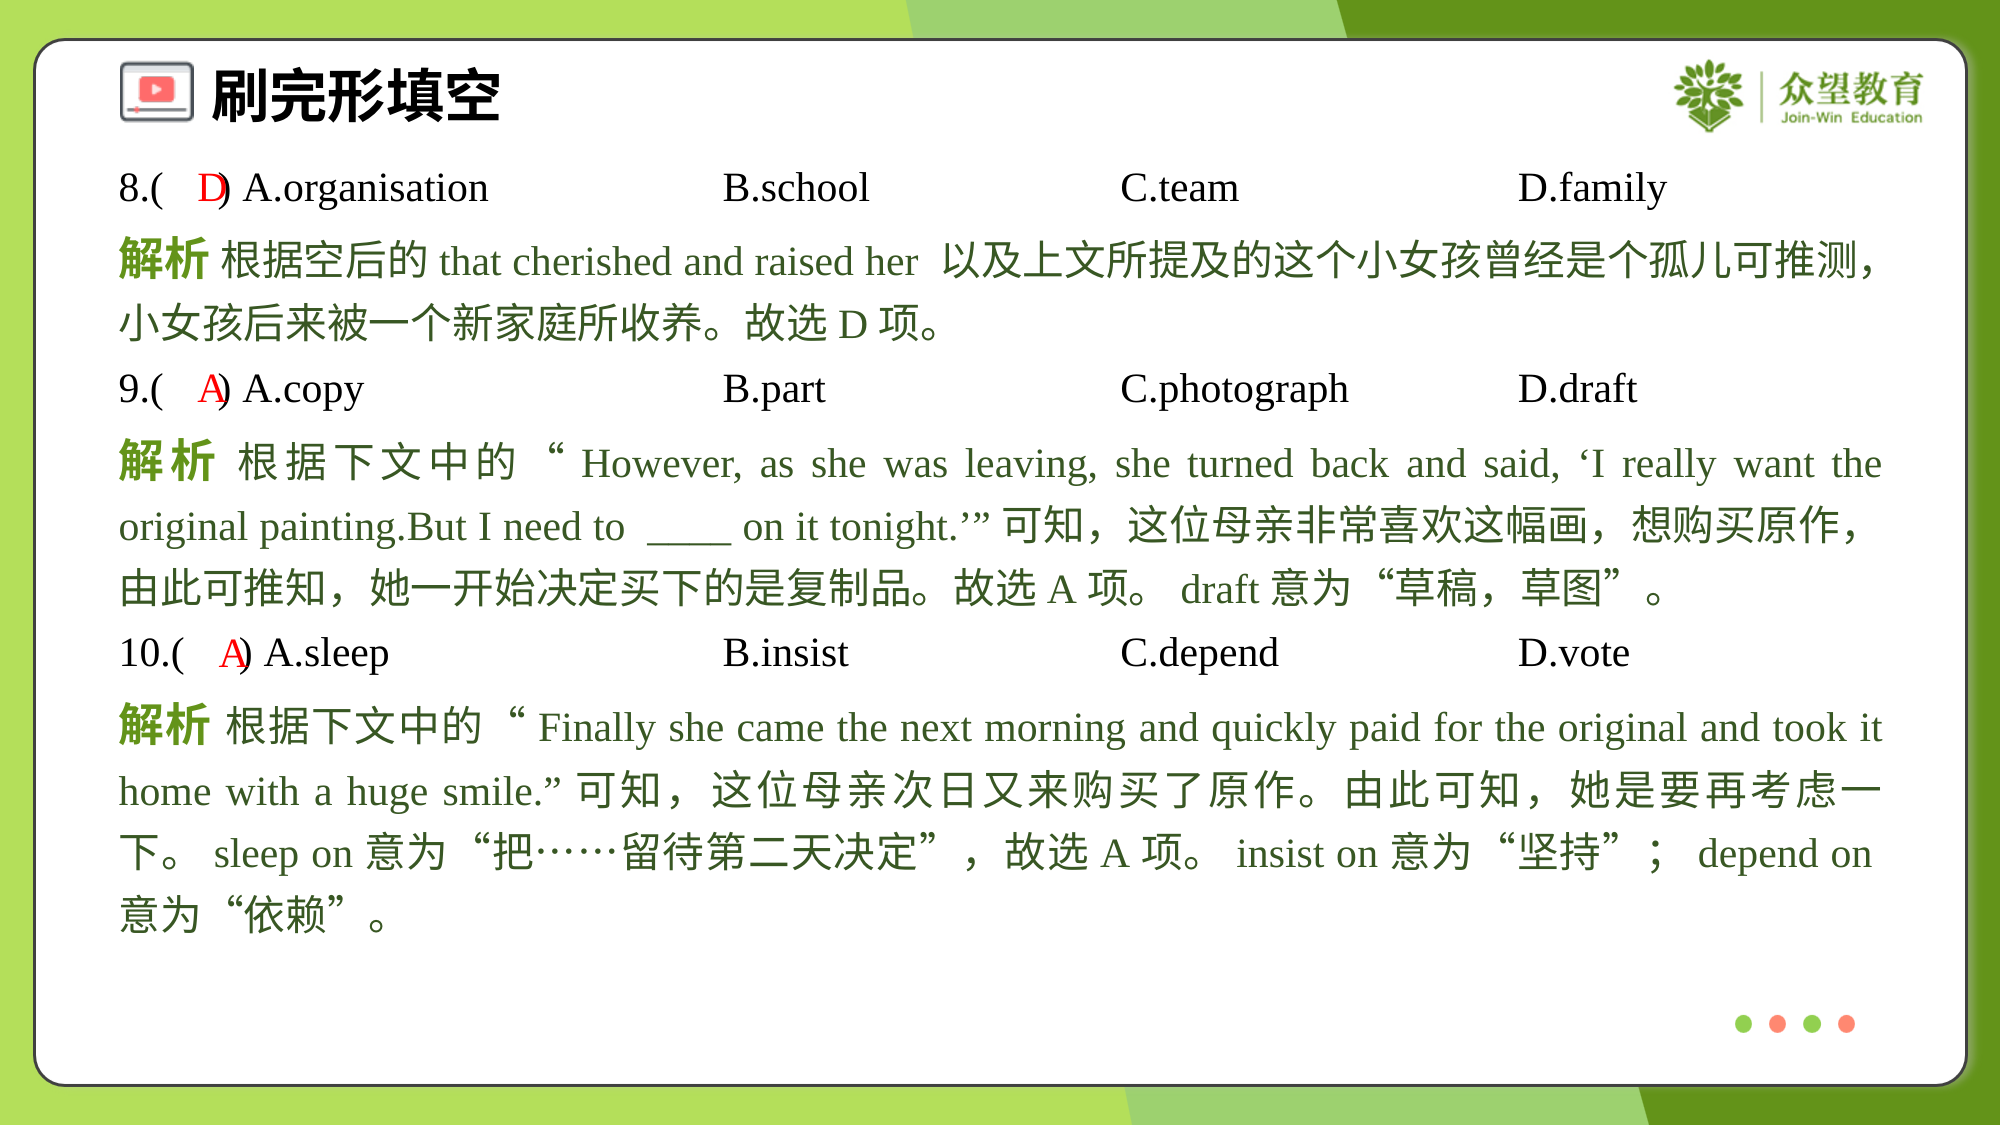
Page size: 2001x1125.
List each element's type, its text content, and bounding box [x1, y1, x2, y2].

text_box 10.( ) A.sleep B.insist C.depend D.vote [254, 612, 1883, 670]
picture [0, 0, 2000, 1125]
text_box A [192, 348, 233, 406]
text_box 9.( ) A.copy B.part C.photograph D.draft [233, 348, 1883, 406]
text_box 解析 根据空后的that cherished and raised her 以及上文所提及的这个小女孩曾经是个孤儿可推测，小女孩后来被一个新家庭所收养。故选D项。 [118, 215, 1883, 343]
text_box 8.( ) A.organisation B.school C.team D.family [233, 146, 1883, 204]
text_box D [192, 146, 233, 205]
text_box 9.( ) A.copy B.part C.photograph D.draft [118, 348, 192, 406]
text_box 8.( ) A.organisation B.school C.team D.family [118, 146, 192, 204]
text_box 10.( ) A.sleep B.insist C.depend D.vote [118, 612, 213, 670]
text_box 解析 根据下文中的“However, as she was leaving, she turned back and said, ‘I really want the original painting.But I need to ____ on it tonight.’”可知，这位母亲非常喜欢这幅画，想购买原作，由此可推知，她一开始决定买下的是复制品。故选A项。draft意为“草稿，草图”。 [118, 417, 1883, 607]
text_box A [213, 612, 254, 671]
text_box 解析 根据下文中的“Finally she came the next morning and quickly paid for the original and took it home with a huge smile.”可知，这位母亲次日又来购买了原作。由此可知，她是要再考虑一下。sleep on意为“把……留待第二天决定”，故选A项。insist on意为“坚持”；depend on意为“依赖”。 [118, 682, 1883, 934]
